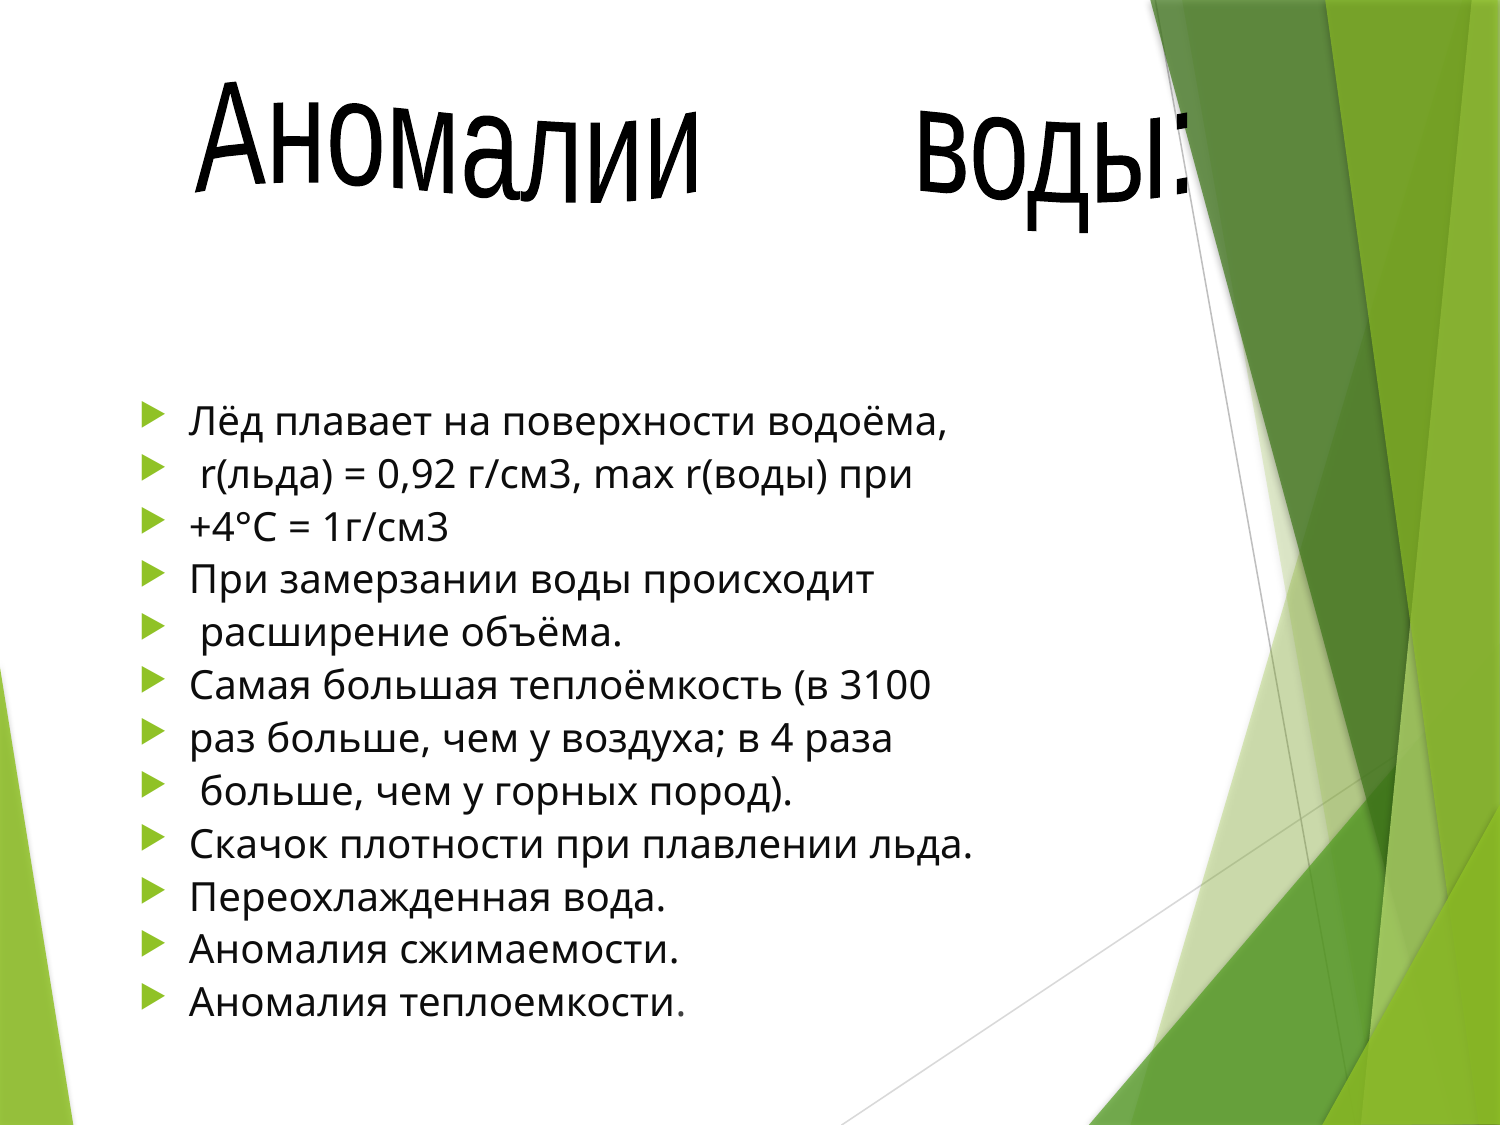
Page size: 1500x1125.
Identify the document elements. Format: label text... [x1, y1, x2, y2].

list Лёд плавает на поверхности водоёма, r(льда) = 0,92 г/см3, max r(воды) при +4°С = 1г/см3 При замерзании воды происходит расширение объёма. Самая большая теплоёмкость (в 3100 раз больше, чем у воздуха; в 4 раза больше, чем у горных пород). Скачок плотности при плавлении льда. Переохлажденная вода. Аномалия сжимаемости. Аномалия теплоемкости. [123, 397, 1154, 1039]
